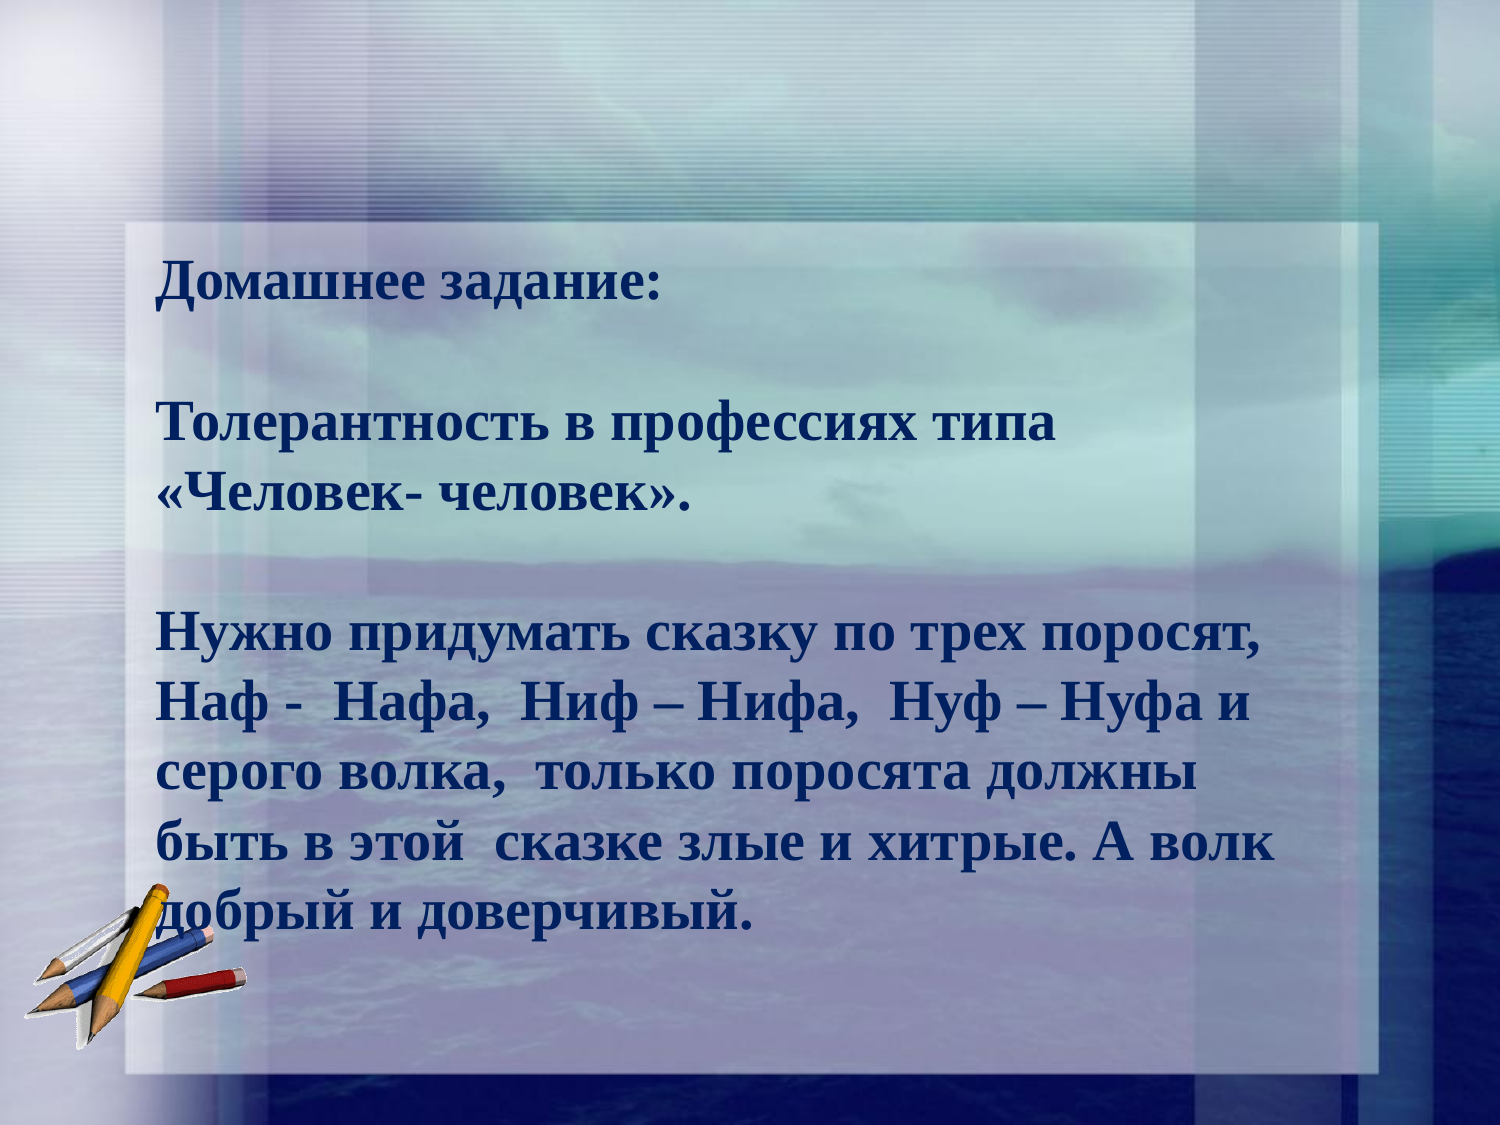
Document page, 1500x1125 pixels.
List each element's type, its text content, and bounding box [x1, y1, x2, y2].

text_box Домашнее задание: Толерантность в профессиях типа «Человек- человек». Нужно придумать сказку по трех поросят, Наф - Нафа, Ниф – Нифа, Нуф – Нуфа и серого волка, только поросята должны быть в этой сказке злые и хитрые. А волк добрый и доверчивый. [140, 234, 1313, 949]
picture [0, 0, 1500, 1125]
